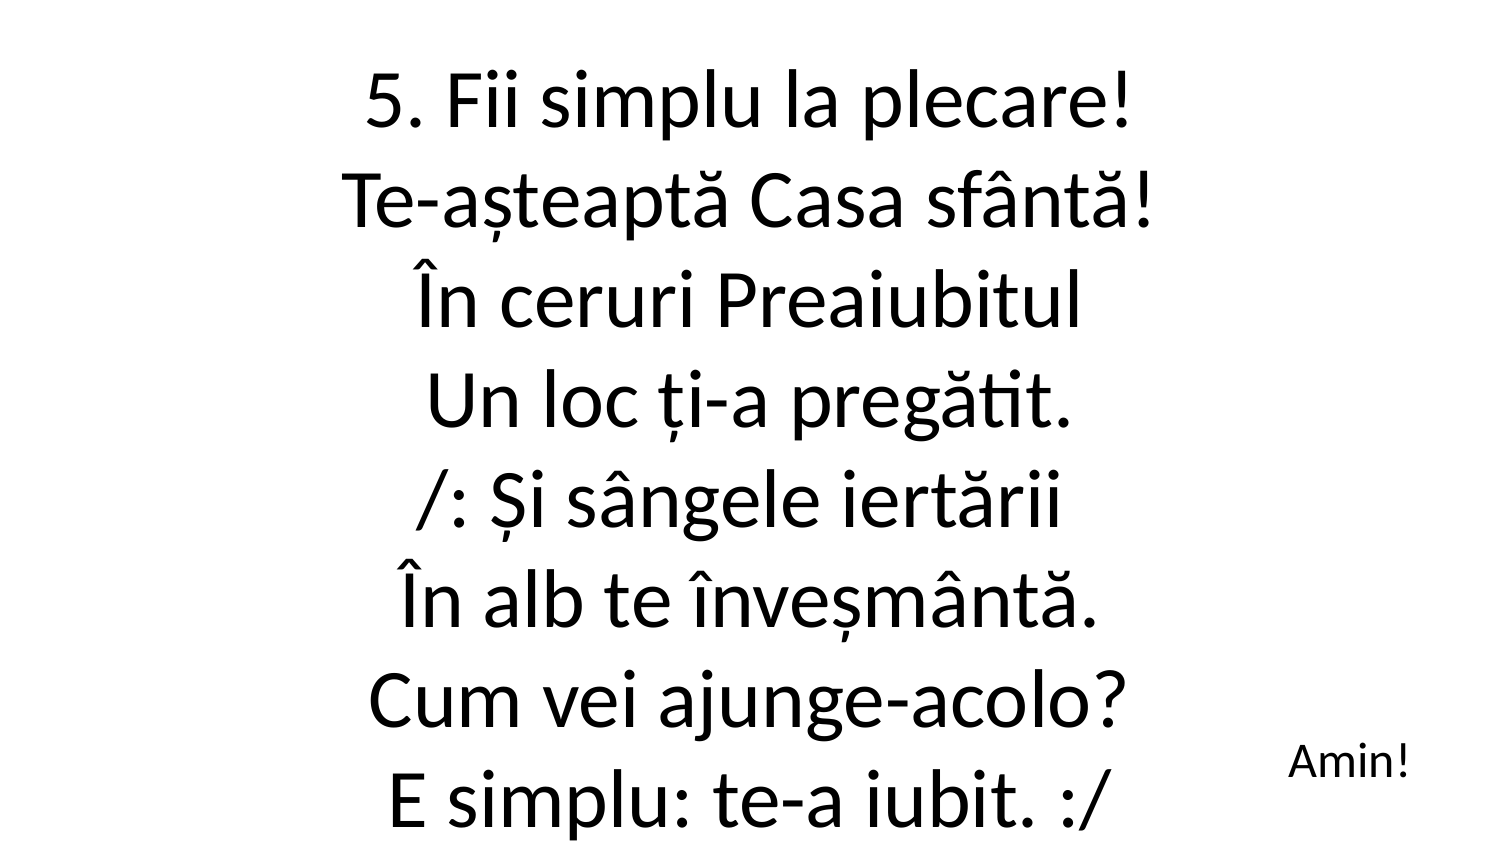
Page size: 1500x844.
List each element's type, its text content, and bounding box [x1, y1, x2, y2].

text_box Amin! [1273, 674, 1427, 795]
text_box 5. Fii simplu la plecare! Te-așteaptă Casa sfântă! În ceruri Preaiubitul Un loc ți-a pregătit. /: Și sângele iertării În alb te înveșmântă. Cum vei ajunge-acolo? E simplu: te-a iubit. :/ [326, 0, 1174, 844]
